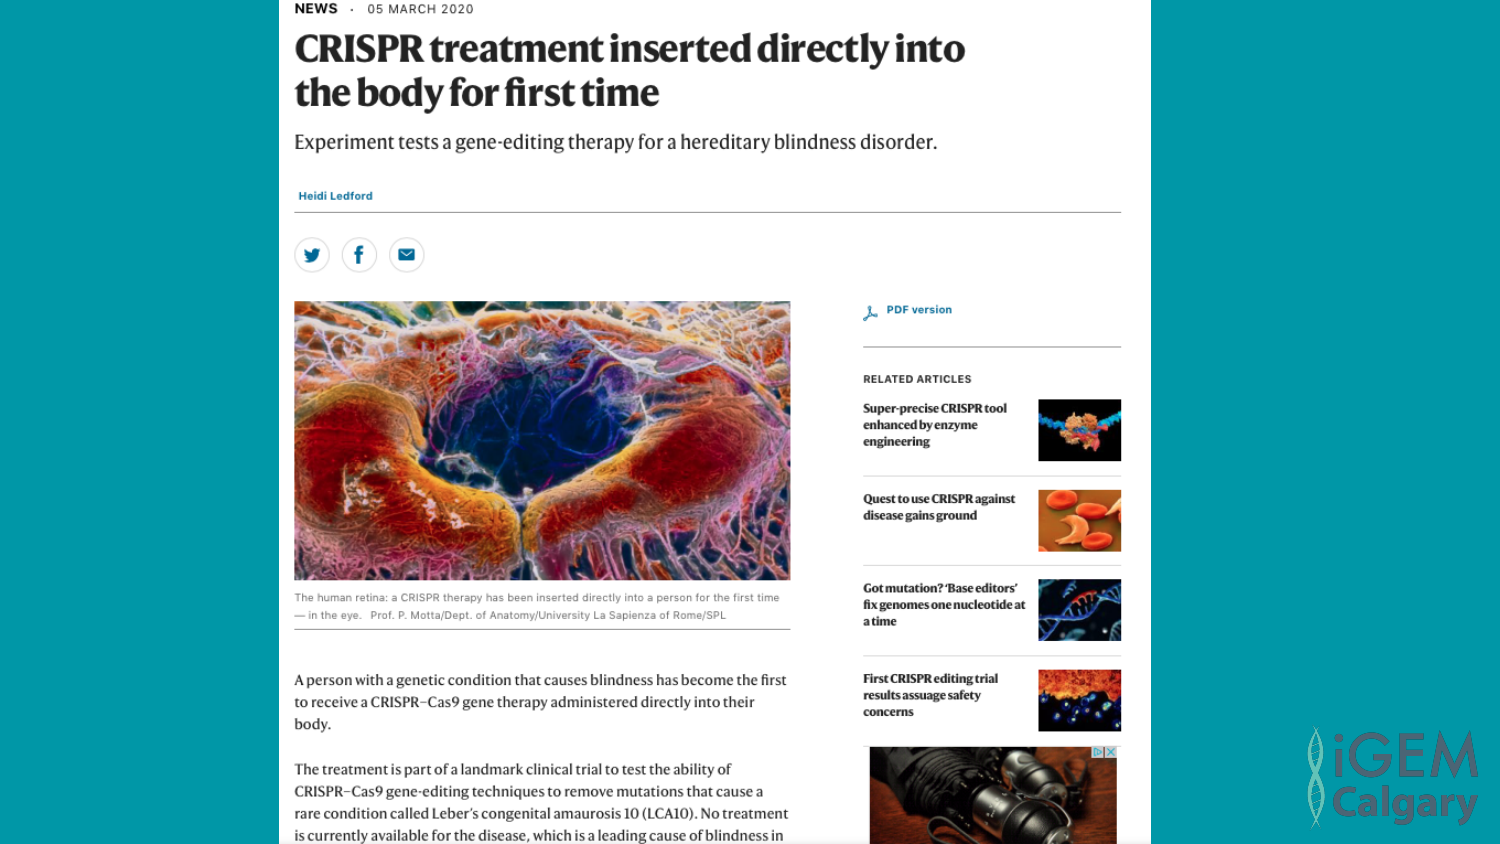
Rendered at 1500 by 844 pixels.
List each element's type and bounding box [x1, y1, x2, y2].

picture [278, 0, 1151, 844]
picture [1304, 717, 1488, 833]
